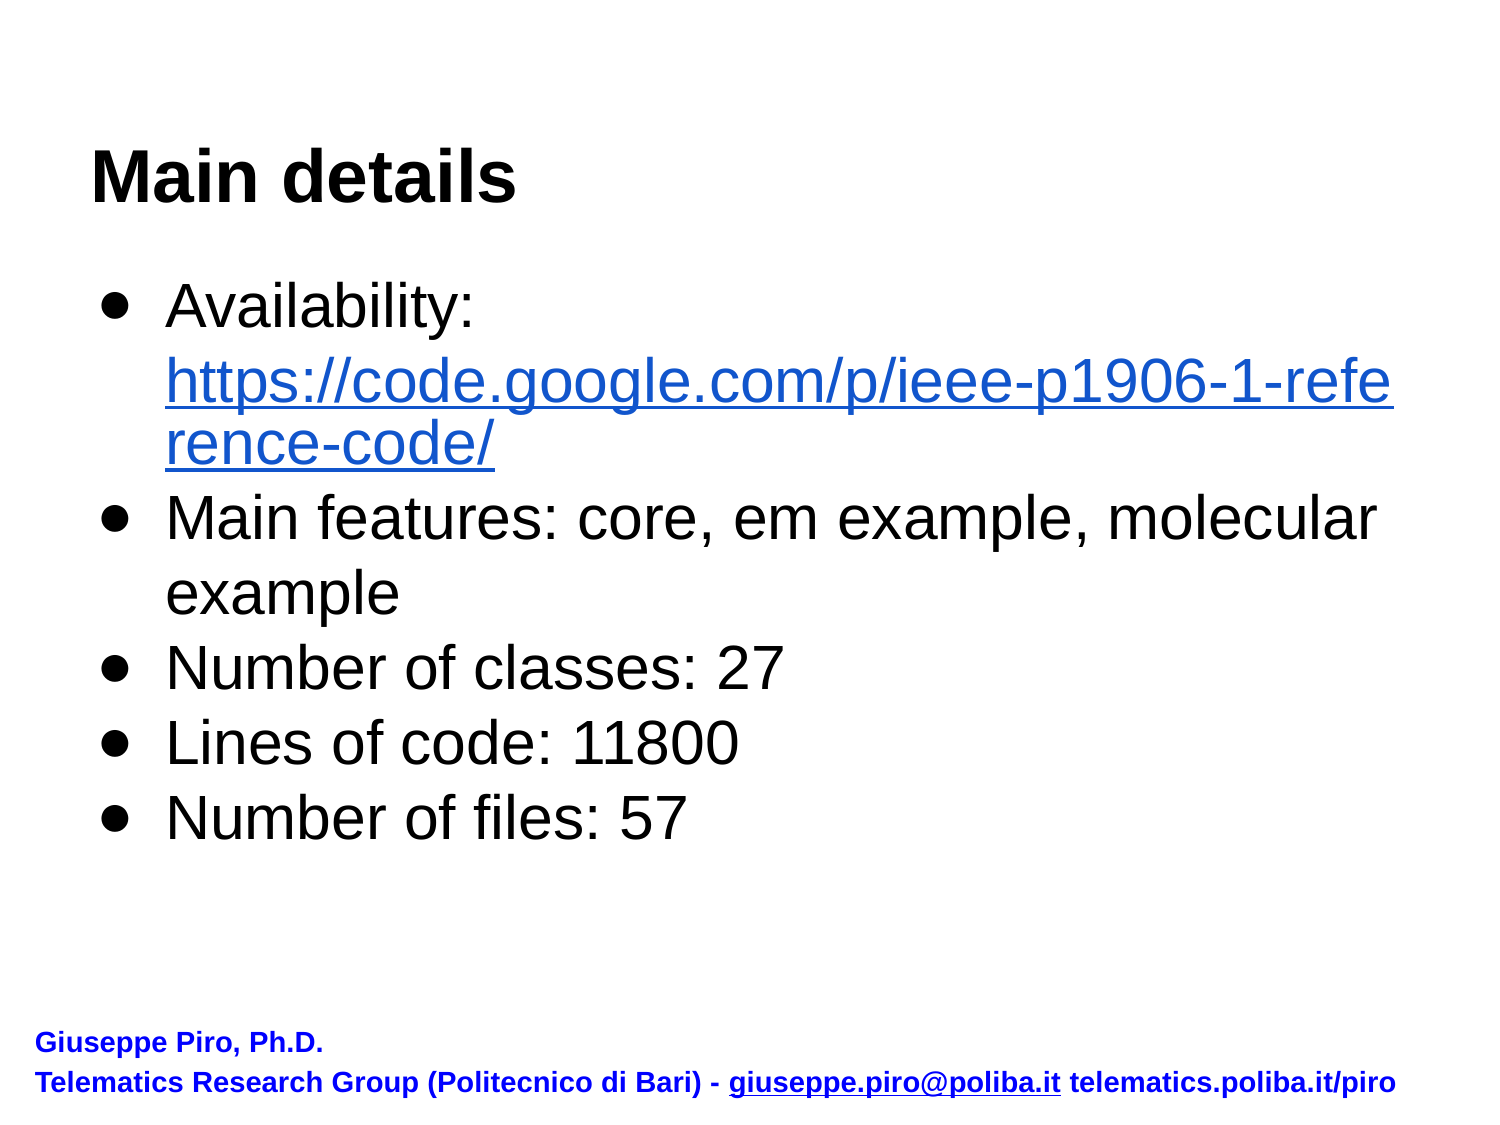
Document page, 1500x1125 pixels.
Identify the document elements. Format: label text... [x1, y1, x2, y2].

subtitle Giuseppe Piro, Ph.D. Telematics Research Group (Politecnico di Bari) - giuseppe.piro@poliba.it telematics.poliba.it/piro [19, 1003, 1481, 1088]
list Availability: https://code.google.com/p/ieee-p1906-1-reference-code/ Main features: core, em example, molecular example Number of classes: 27 Lines of code: 11800 Number of files: 57 [75, 249, 1425, 1003]
title Main details [75, 45, 1425, 233]
